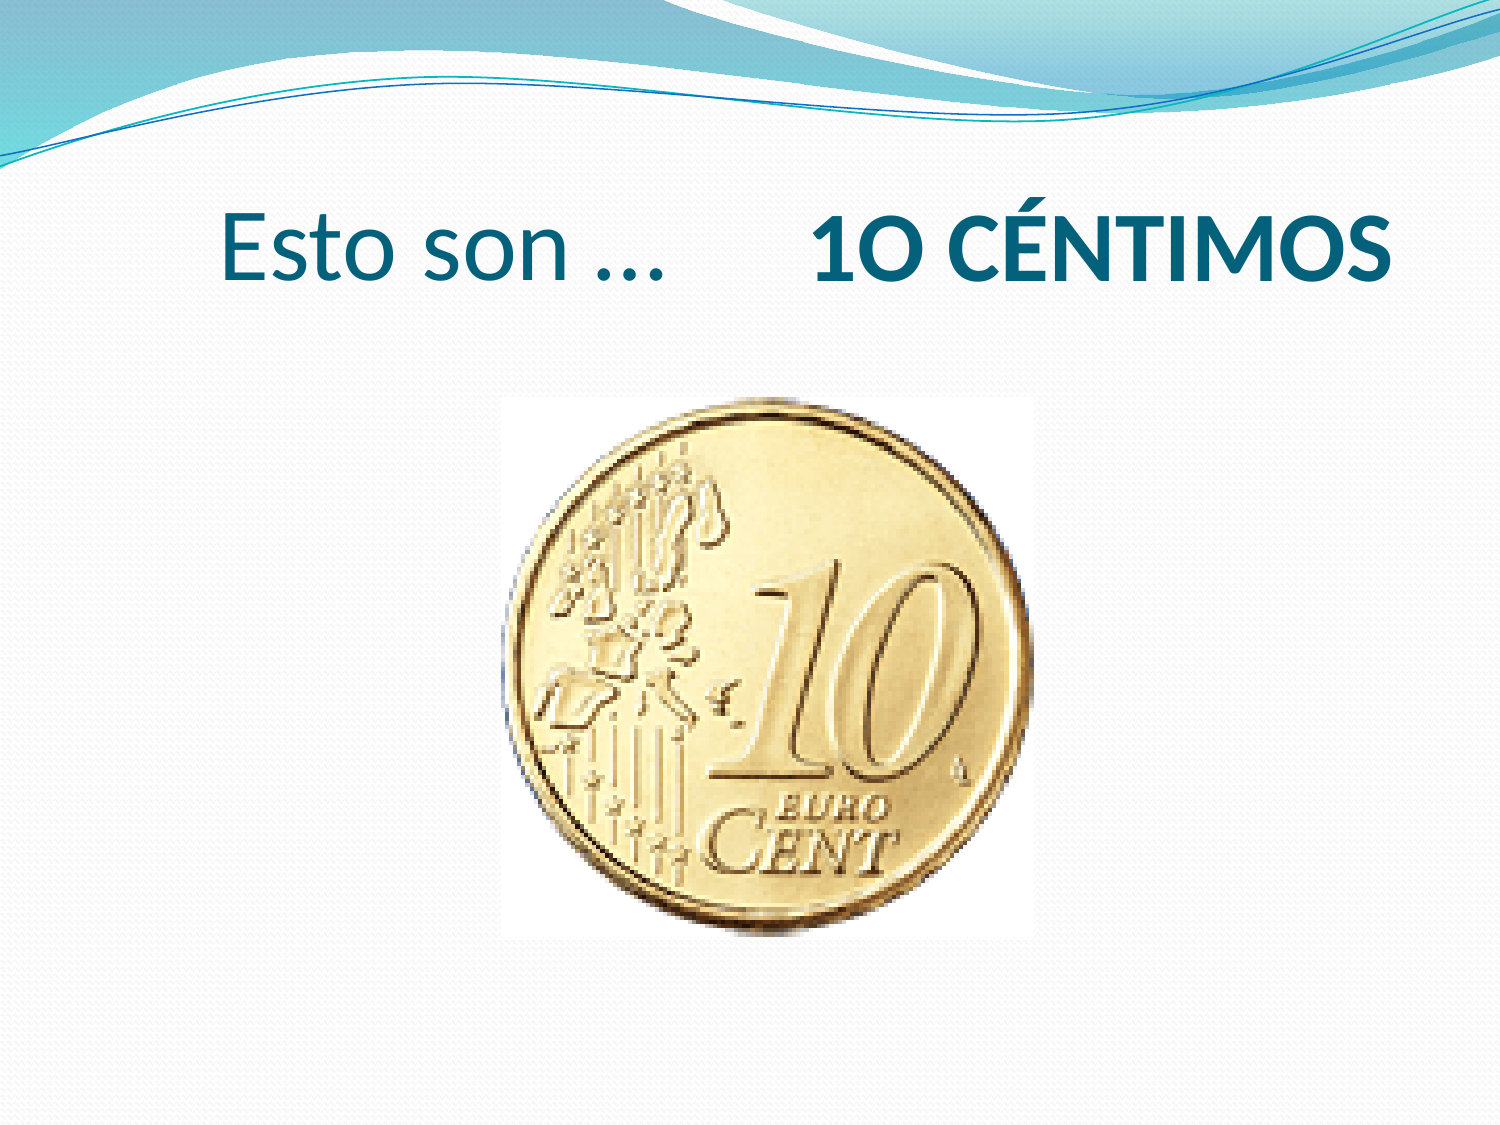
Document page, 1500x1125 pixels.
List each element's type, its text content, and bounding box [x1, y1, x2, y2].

text_box 1O CÉNTIMOS [761, 113, 1424, 302]
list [501, 396, 1034, 938]
title Esto son … [218, 113, 761, 302]
